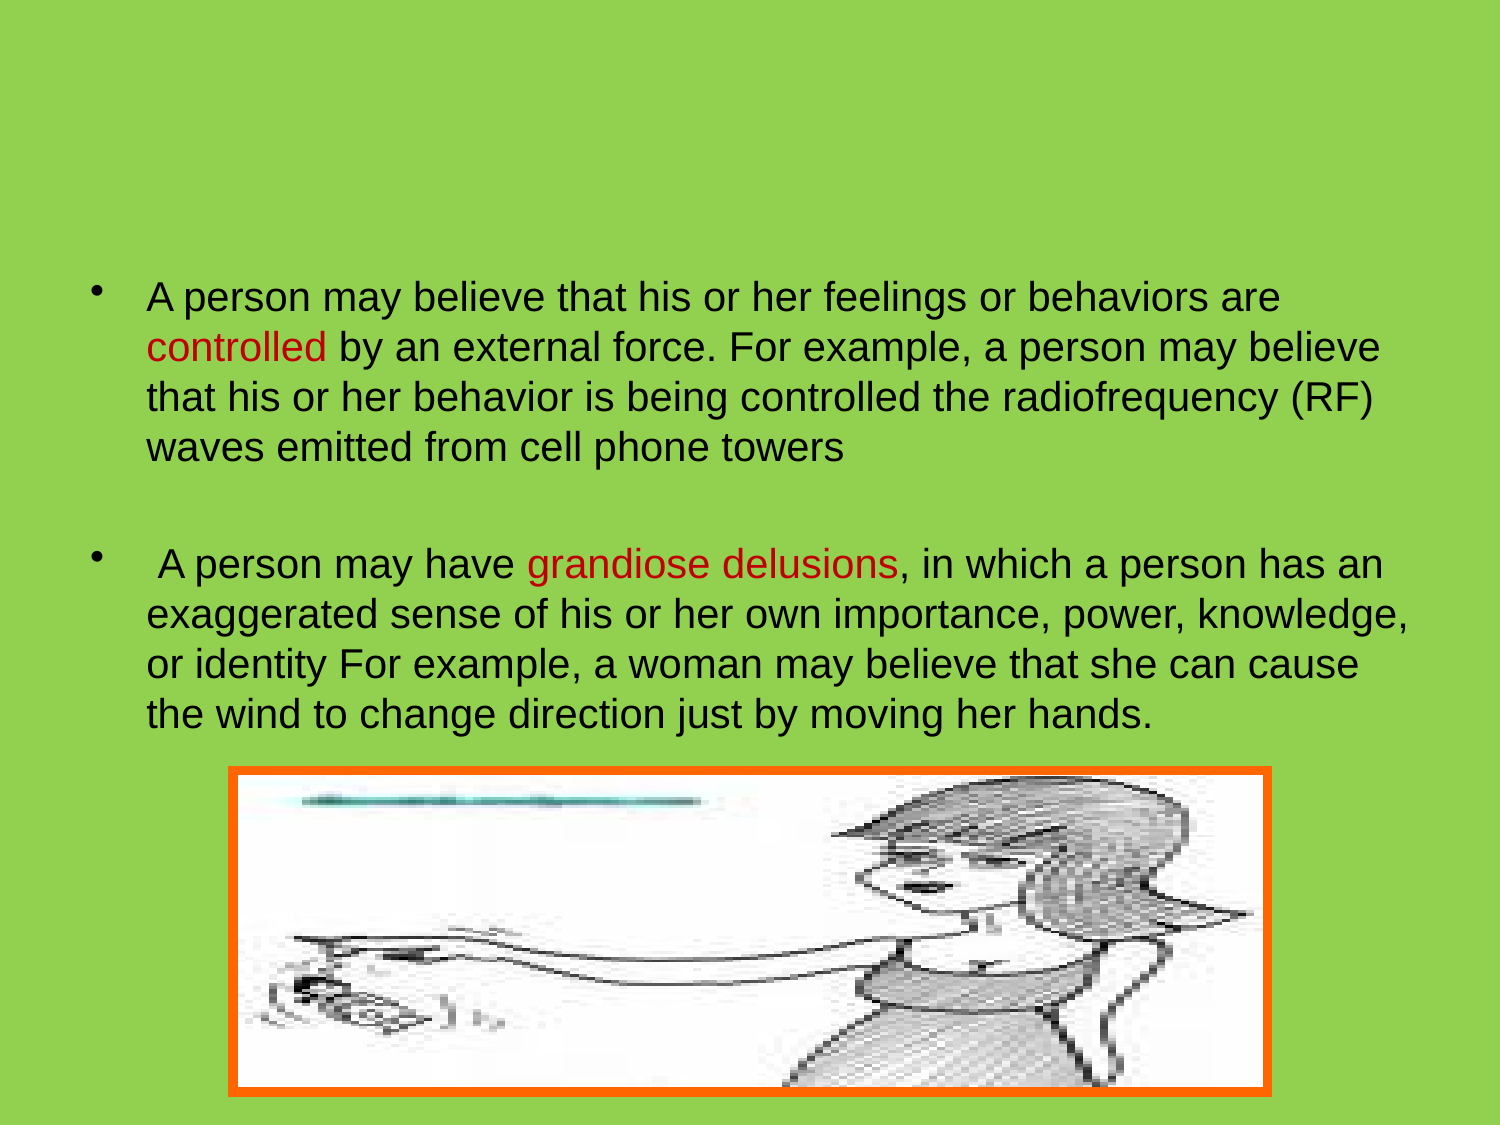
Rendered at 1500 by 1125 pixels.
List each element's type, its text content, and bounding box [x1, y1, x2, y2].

list A person may believe that his or her feelings or behaviors are controlled by an external force. For example, a person may believe that his or her behavior is being controlled the radiofrequency (RF) waves emitted from cell phone towers A person may have grandiose delusions, in which a person has an exaggerated sense of his or her own importance, power, knowledge, or identity For example, a woman may believe that she can cause the wind to change direction just by moving her hands. [75, 262, 1425, 1005]
picture [237, 774, 1263, 1088]
